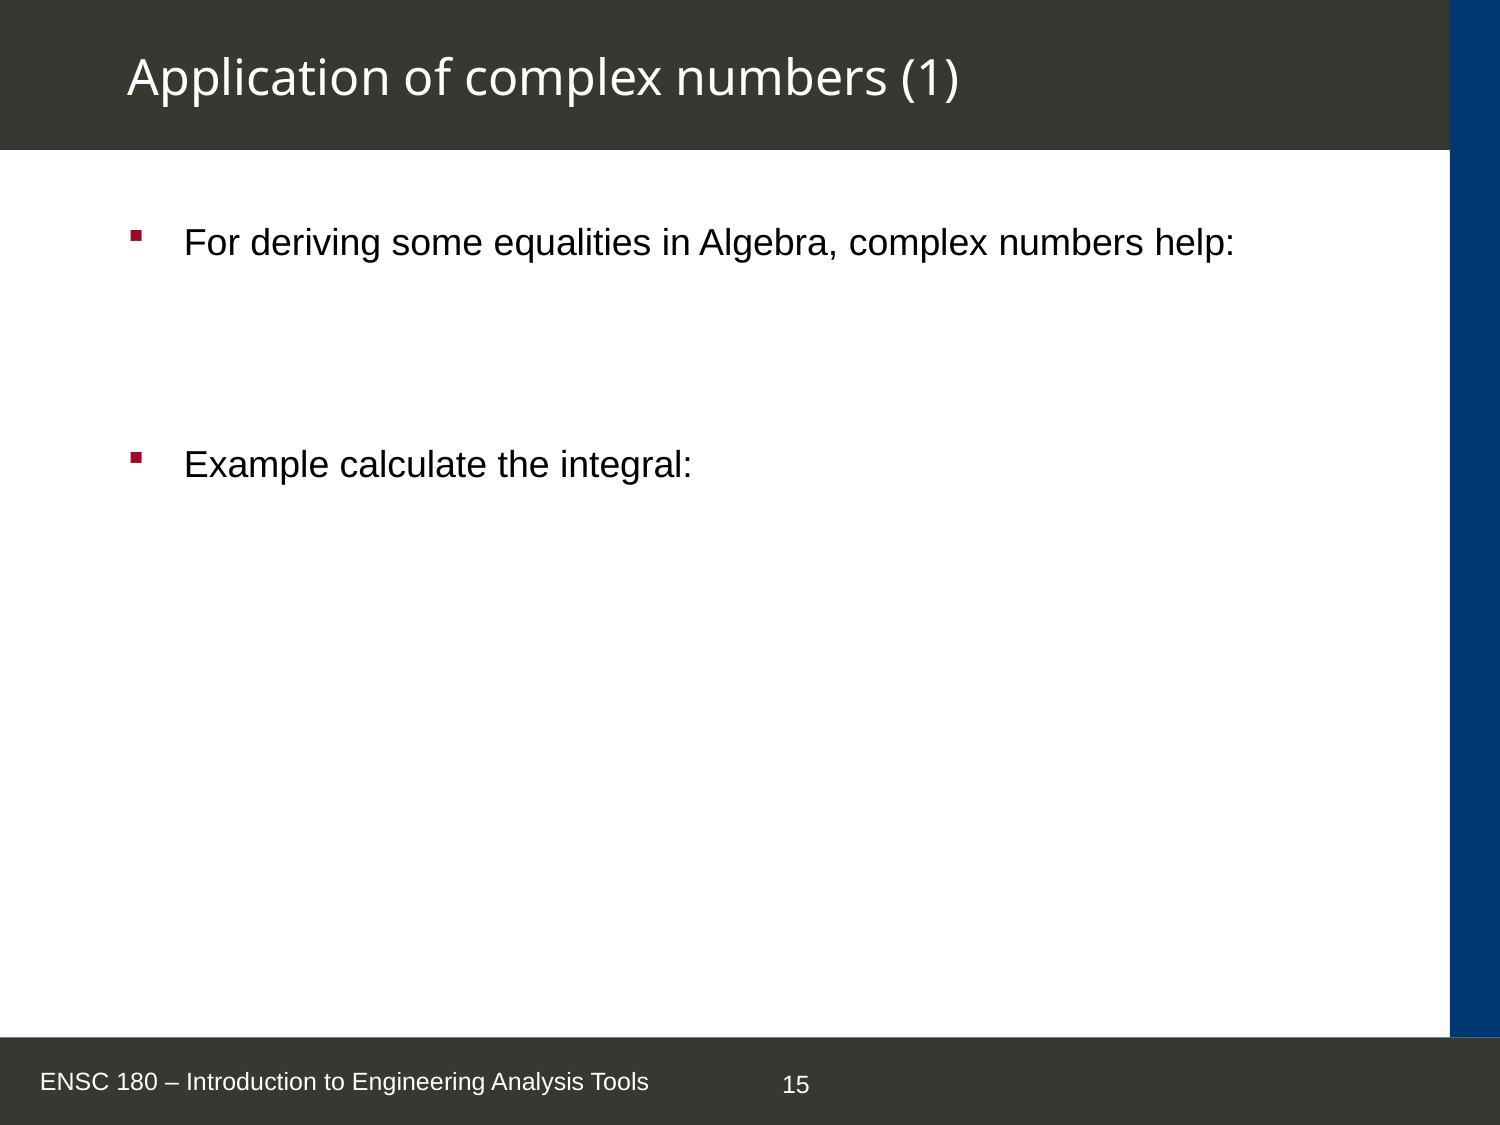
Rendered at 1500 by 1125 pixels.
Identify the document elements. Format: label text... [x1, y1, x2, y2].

title Application of complex numbers (1) [112, 37, 1450, 138]
footer ENSC 180 – Introduction to Engineering Analysis Tools [24, 1057, 740, 1113]
